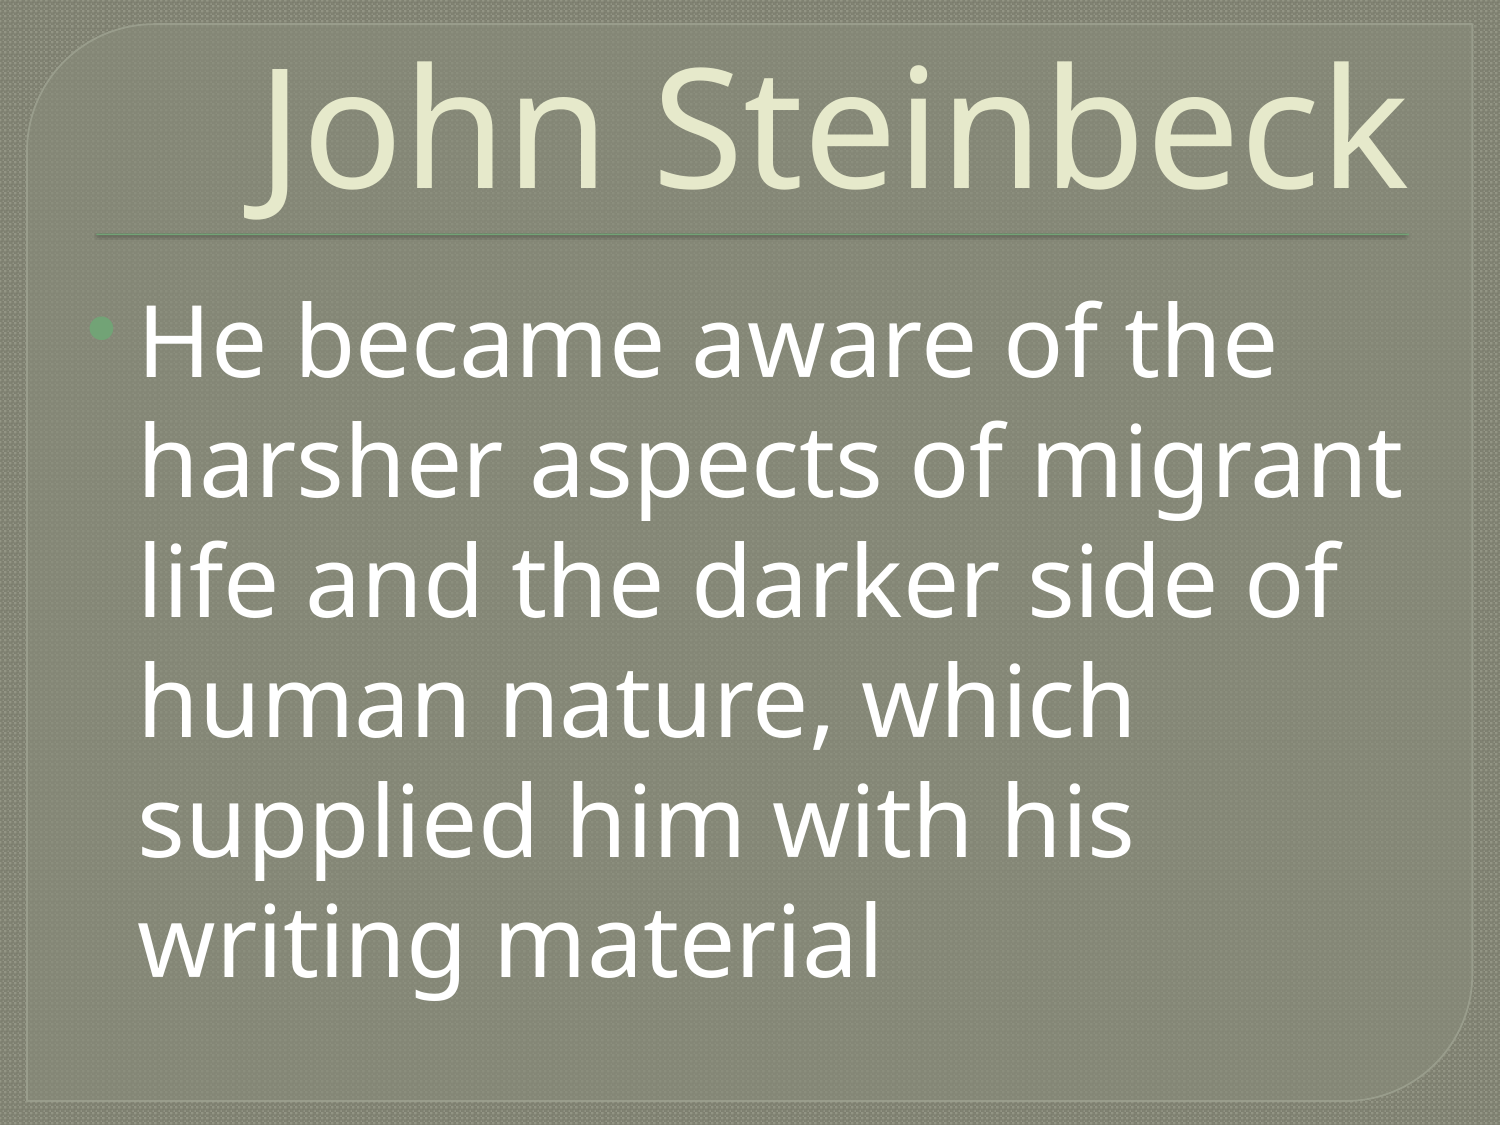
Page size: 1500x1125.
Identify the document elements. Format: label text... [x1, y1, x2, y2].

title John Steinbeck [75, 41, 1425, 230]
list He became aware of the harsher aspects of migrant life and the darker side of human nature, which supplied him with his writing material [75, 270, 1425, 1013]
